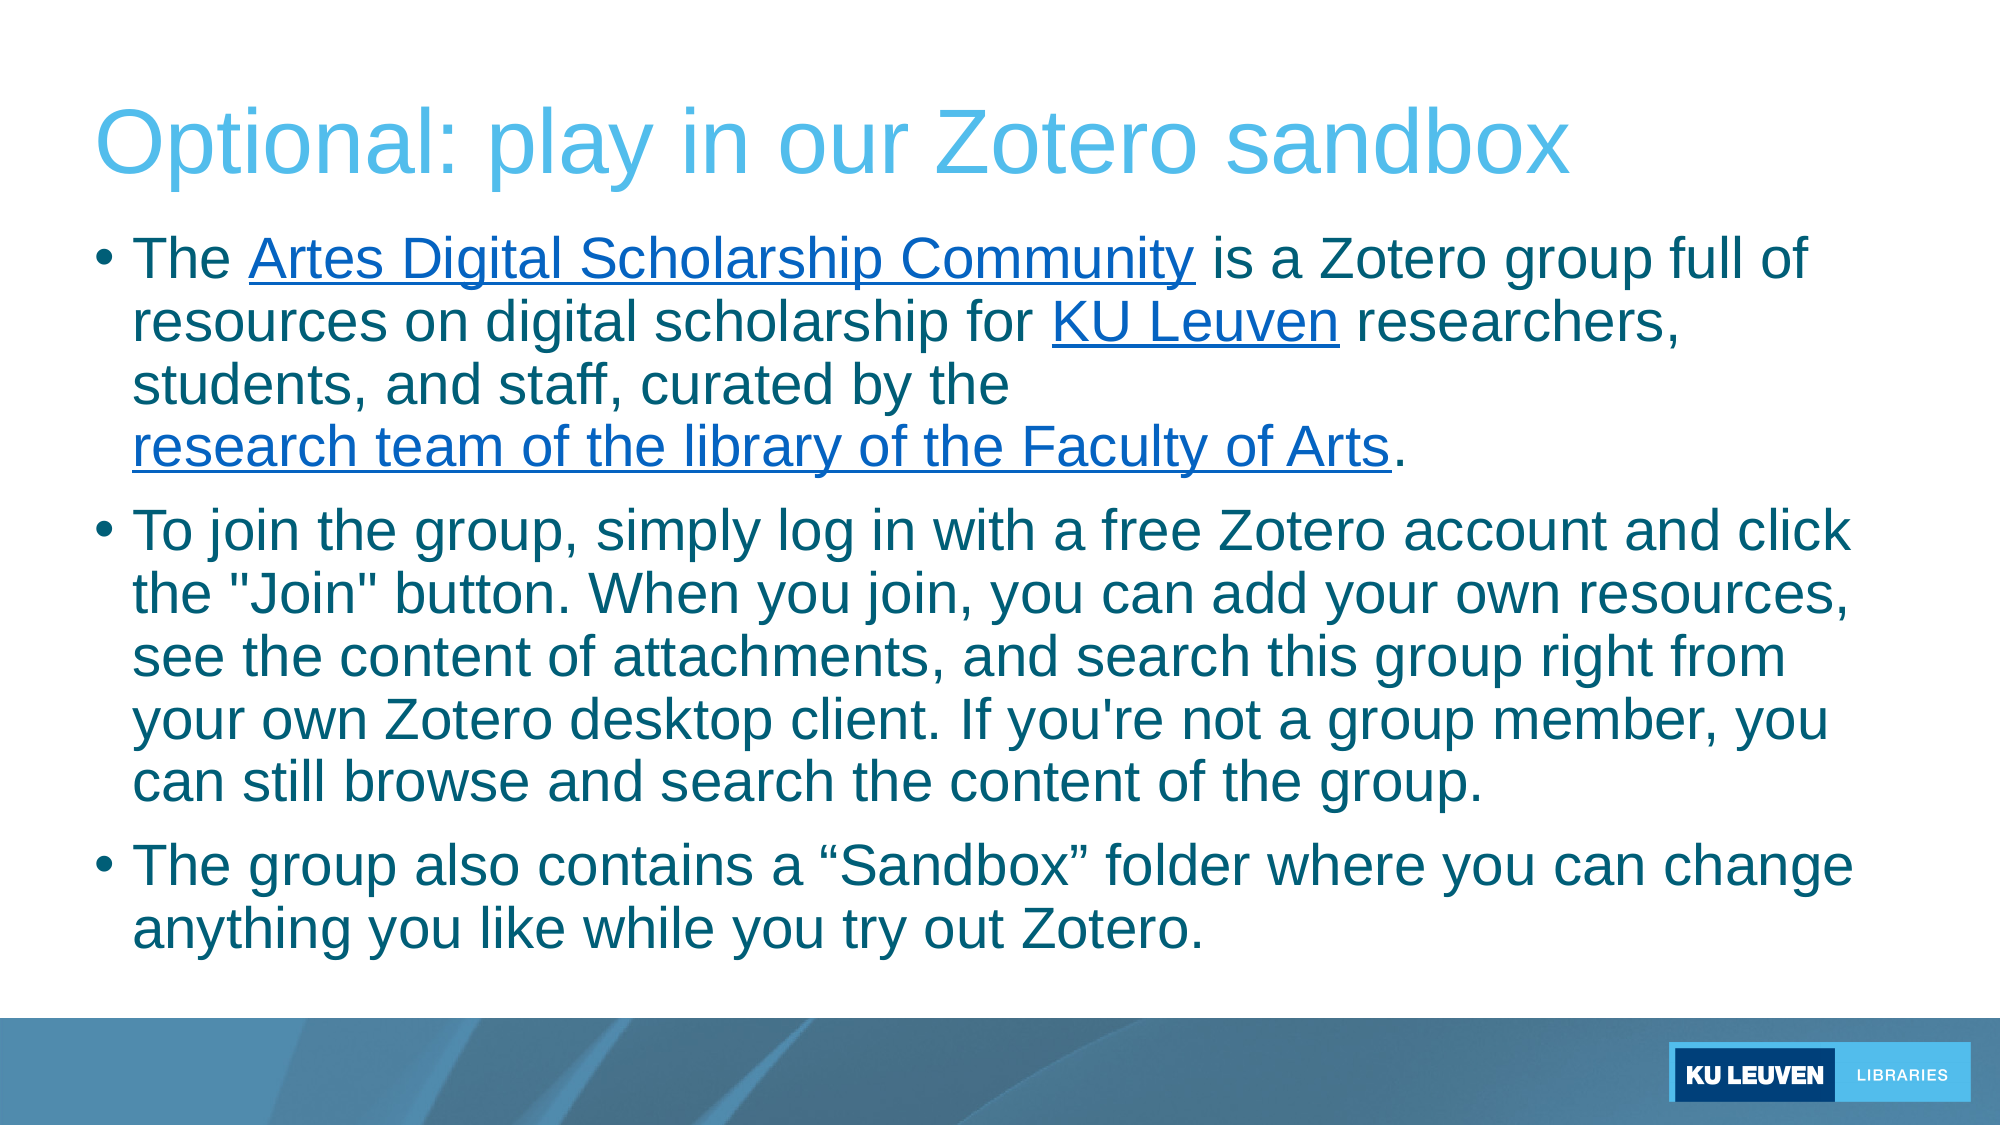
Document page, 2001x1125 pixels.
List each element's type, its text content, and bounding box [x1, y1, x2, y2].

picture [0, 1018, 2000, 1125]
title Optional: play in our Zotero sandbox [94, 94, 1906, 228]
list The Artes Digital Scholarship Community is a Zotero group full of resources on digital scholarship for KU Leuven researchers, students, and staff, curated by the research team of the library of the Faculty of Arts. To join the group, simply log in with a free Zotero account and click the "Join" button. When you join, you can add your own resources, see the content of attachments, and search this group right from your own Zotero desktop client. If you're not a group member, you can still browse and search the content of the group. The group also contains a “Sandbox” folder where you can change anything you like while you try out Zotero. [94, 228, 1906, 982]
